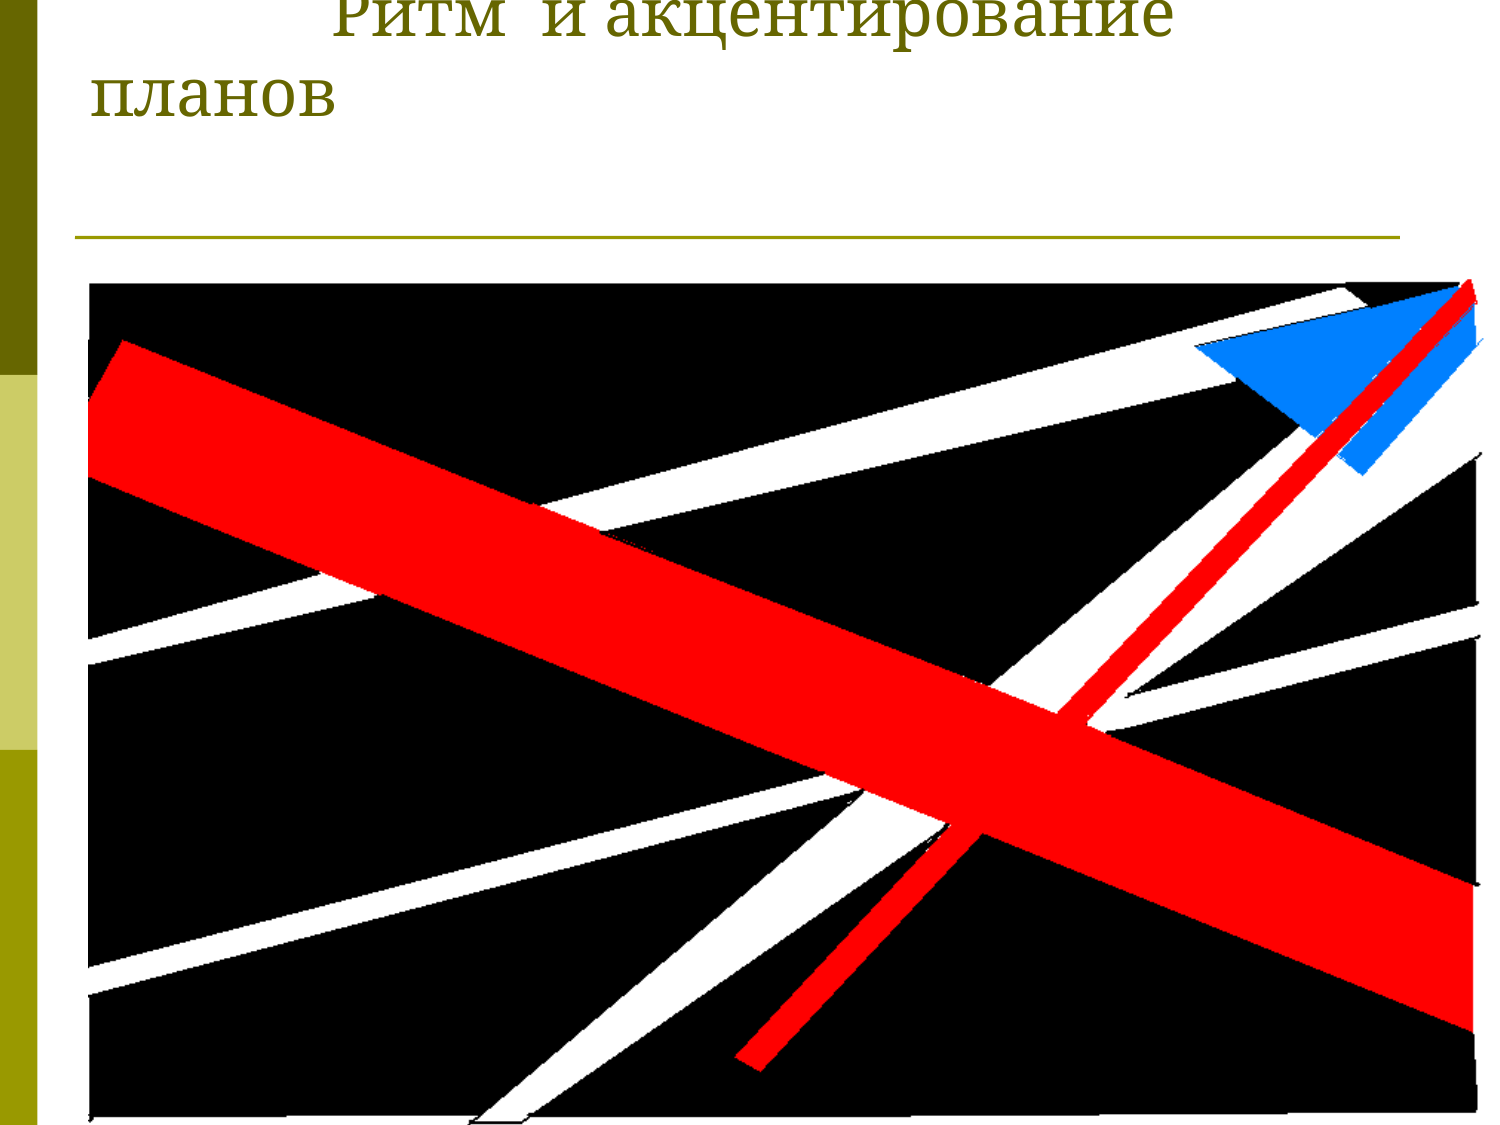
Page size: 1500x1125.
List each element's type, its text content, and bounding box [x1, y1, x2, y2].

title Ритм и акцентирование планов [74, 45, 1426, 138]
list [88, 278, 1500, 1125]
